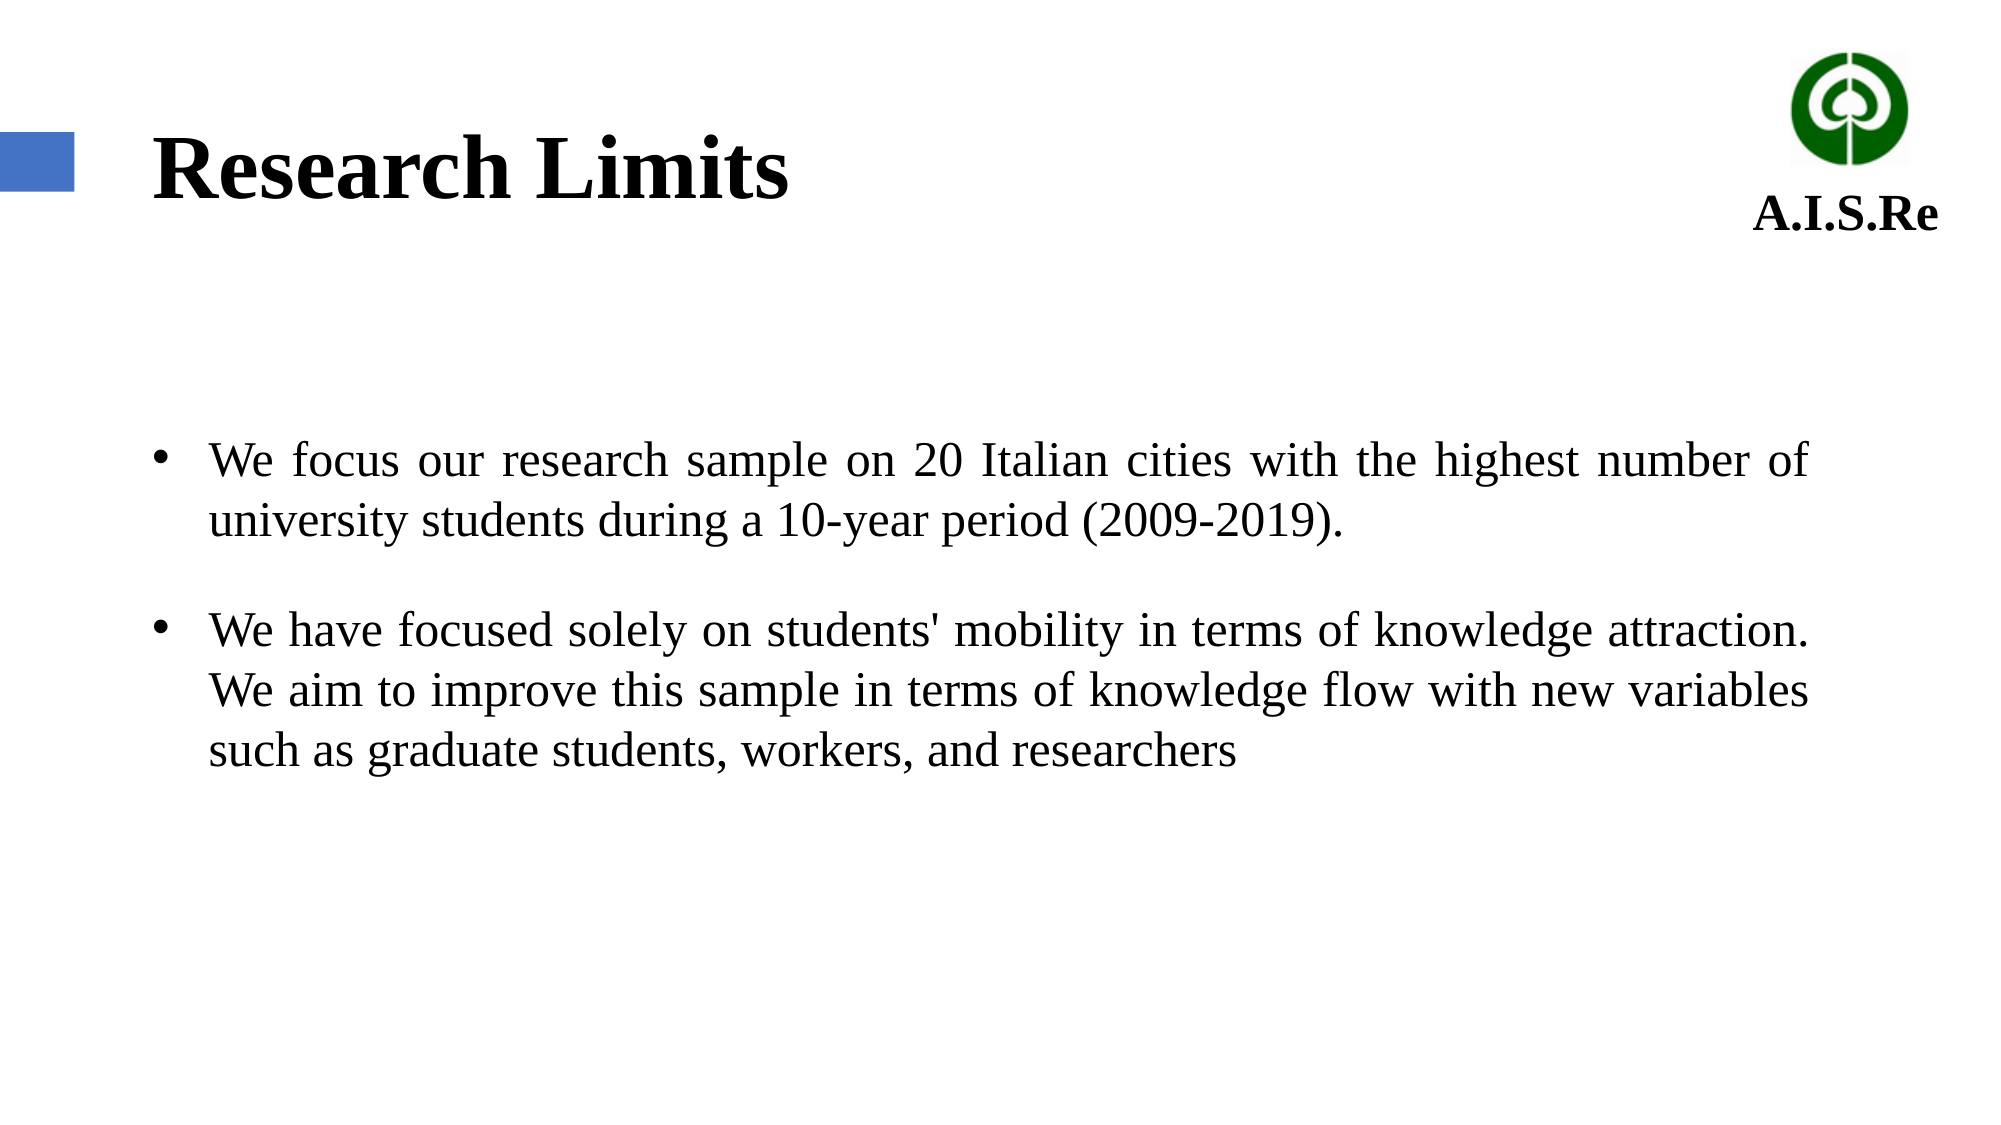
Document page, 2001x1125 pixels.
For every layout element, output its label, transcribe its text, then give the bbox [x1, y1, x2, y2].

text_box A.I.S.Re [1737, 171, 1965, 249]
text_box We focus our research sample on 20 Italian cities with the highest number of university students during a 10-year period (2009-2019). We have focused solely on students' mobility in terms of knowledge attraction. We aim to improve this sample in terms of knowledge flow with new variables such as graduate students, workers, and researchers [137, 418, 1826, 844]
picture [1789, 47, 1913, 172]
title Research Limits [137, 59, 1863, 278]
